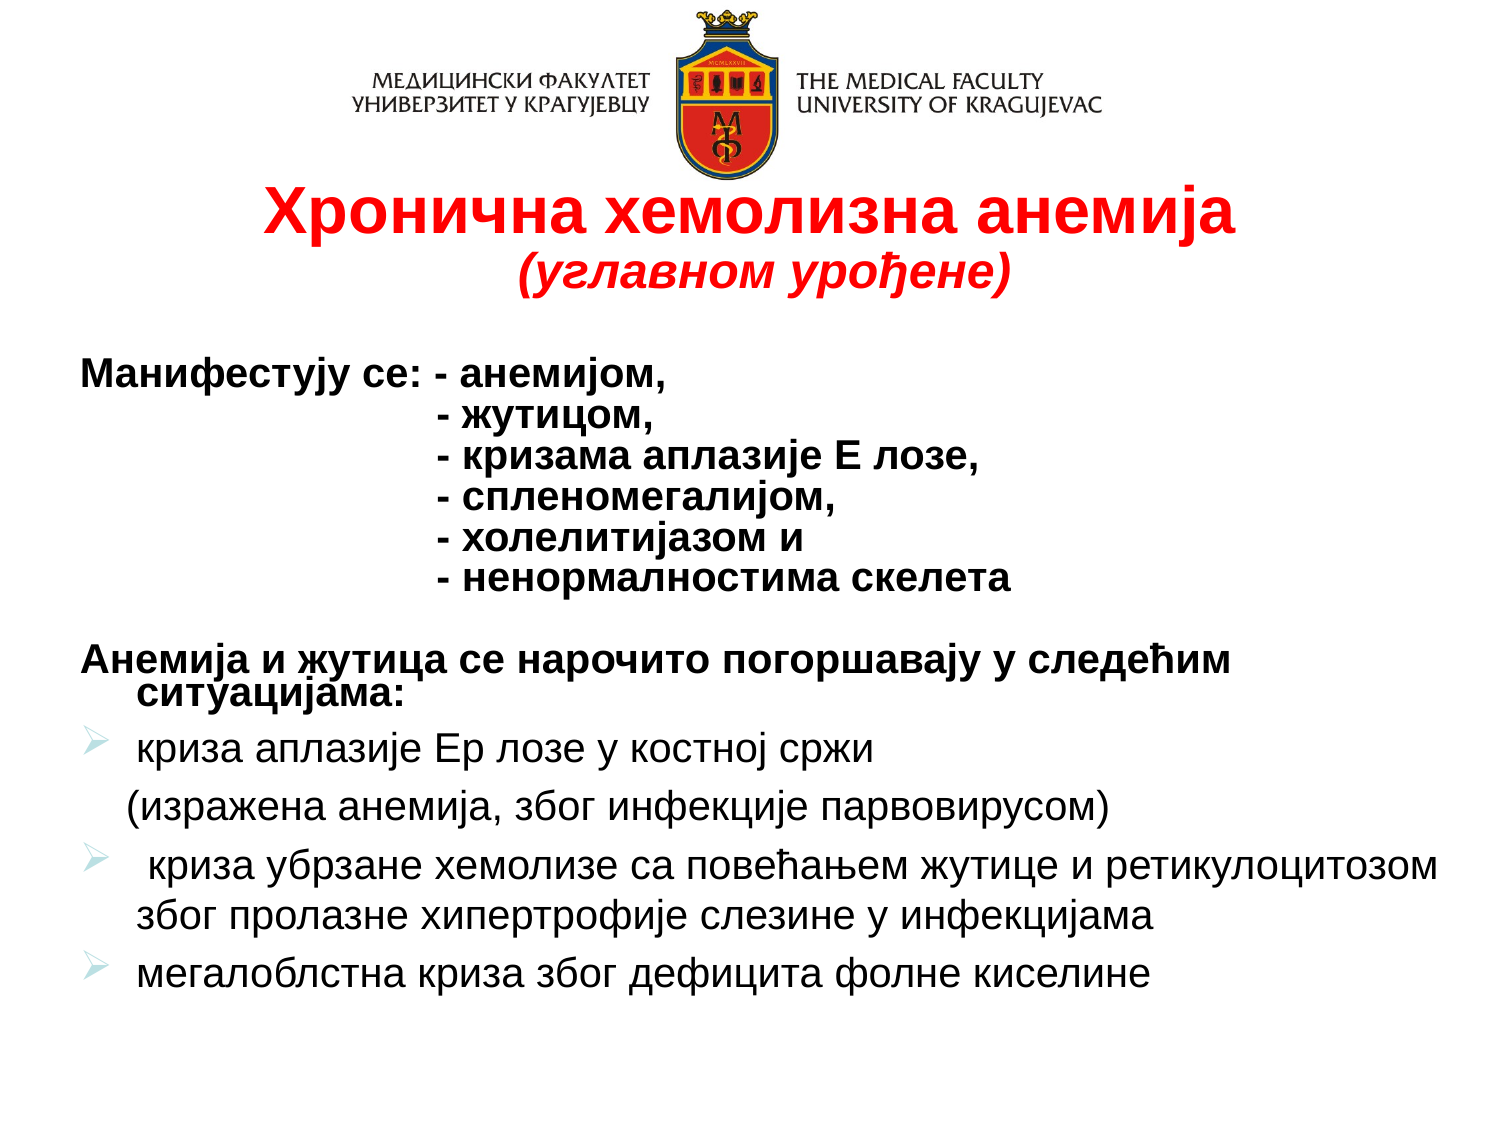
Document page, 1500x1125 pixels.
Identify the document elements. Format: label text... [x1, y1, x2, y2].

list (углавном урођене) Манифестују се: - анемијом, - жутицом, - кризама аплазије Е лозе, - спленомегалијом, - холелитијазом и - ненормалностима скелета Анемија и жутица се нарочито погоршавају у следећим ситуацијама: криза аплазије Ер лозе у костној сржи (изражена анемија, због инфекције парвовирусом) криза убрзане хемолизе са повећањем жутице и ретикулоцитозом због пролазне хипертрофије слезине у инфекцијама мегалоблстна криза због дефицита фолне киселине [64, 249, 1466, 1125]
title Хронична хемолизна анемија [111, 125, 1388, 249]
picture [328, 0, 1125, 125]
